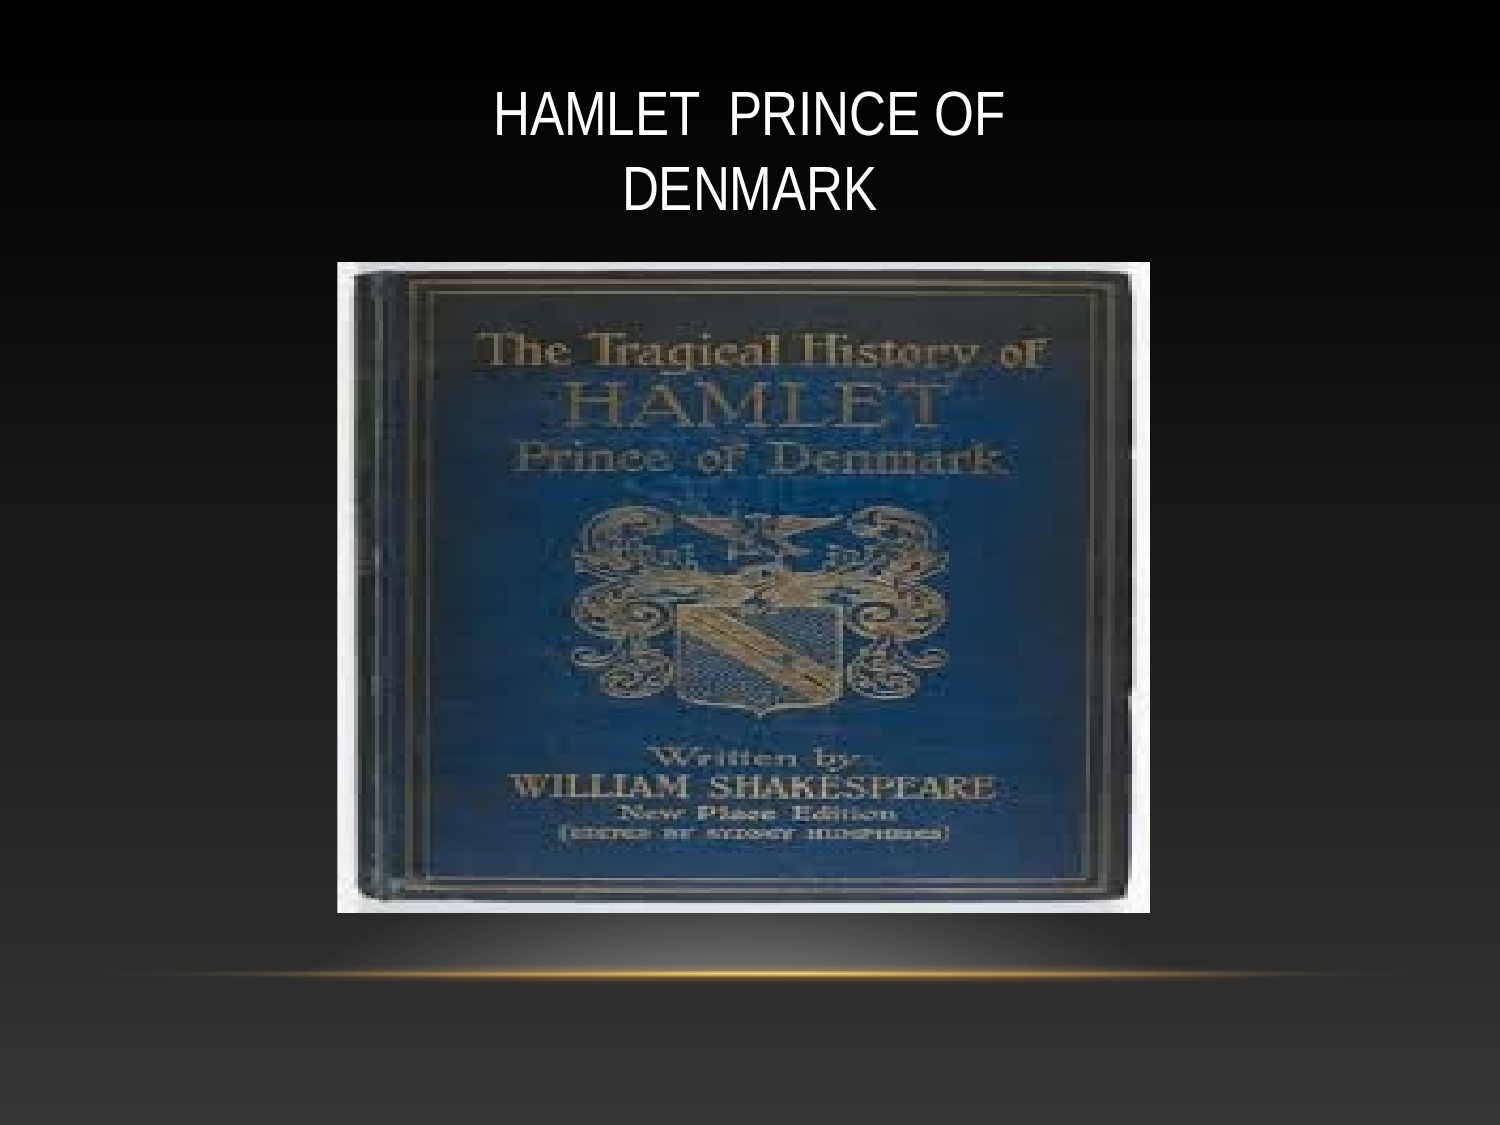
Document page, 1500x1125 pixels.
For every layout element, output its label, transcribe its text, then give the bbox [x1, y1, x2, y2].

text_box [337, 262, 1150, 913]
title HAMLET PRINCE OF DENMARK [472, 72, 1028, 228]
picture [0, 0, 1500, 1125]
